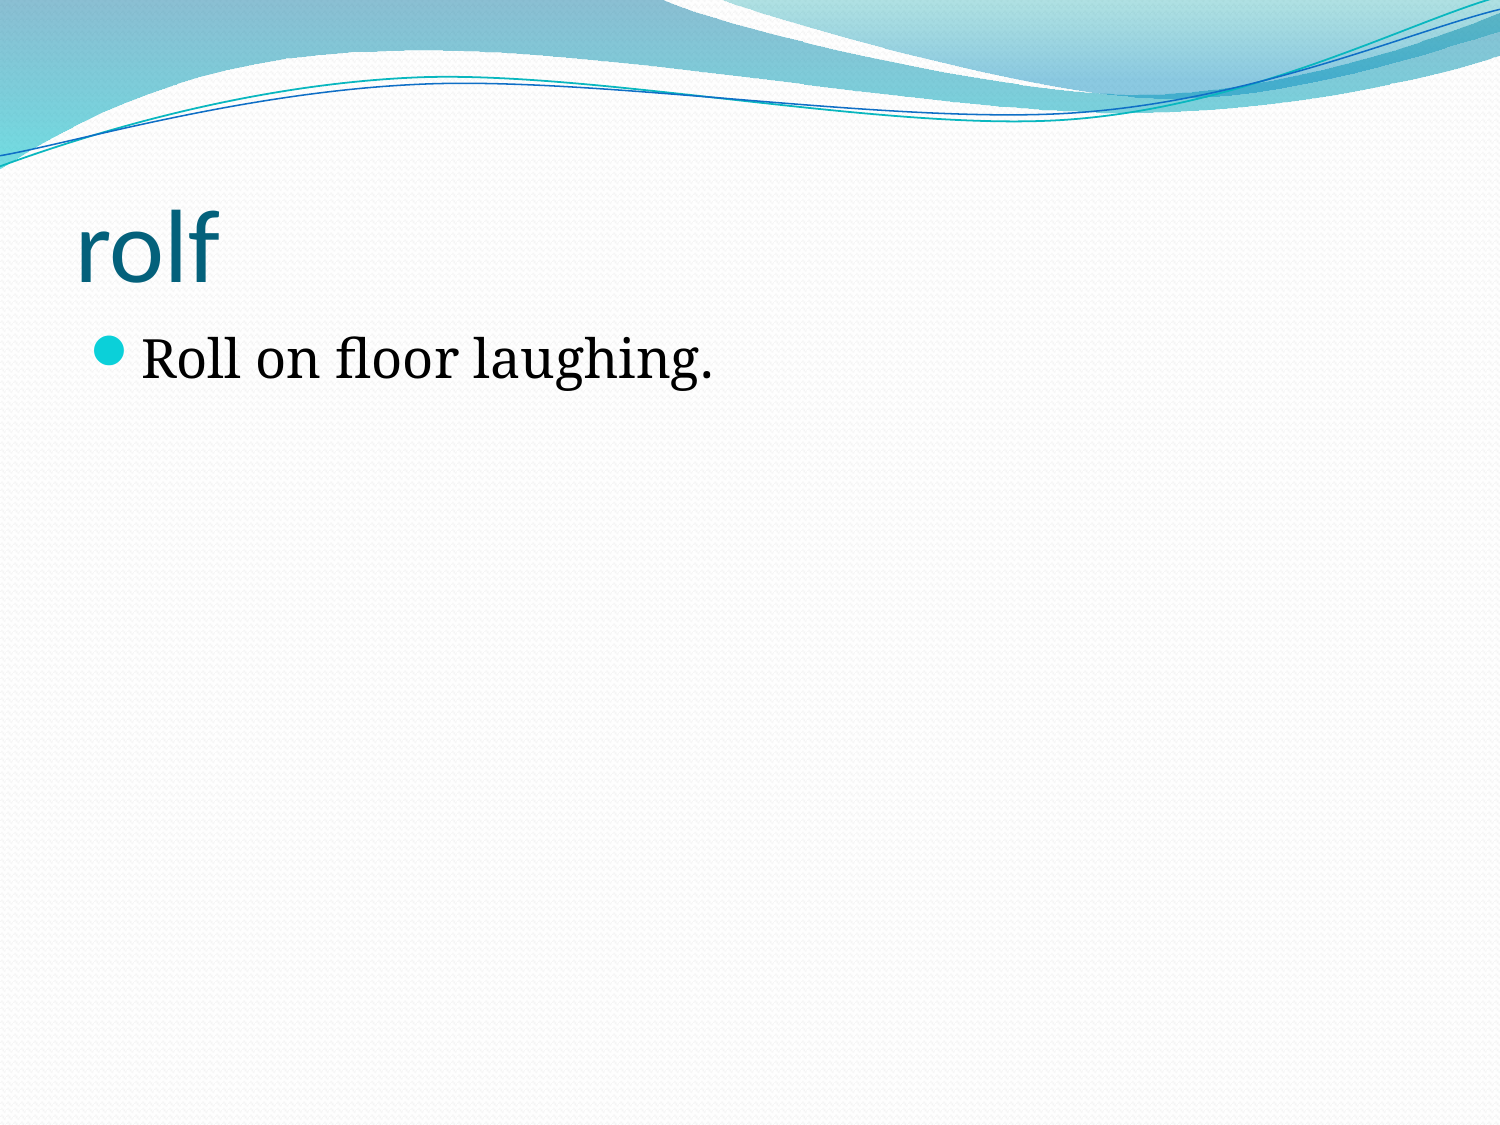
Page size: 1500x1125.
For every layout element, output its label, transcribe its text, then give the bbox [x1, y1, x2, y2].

title rolf [75, 115, 1425, 303]
list Roll on floor laughing. [75, 317, 1425, 1038]
